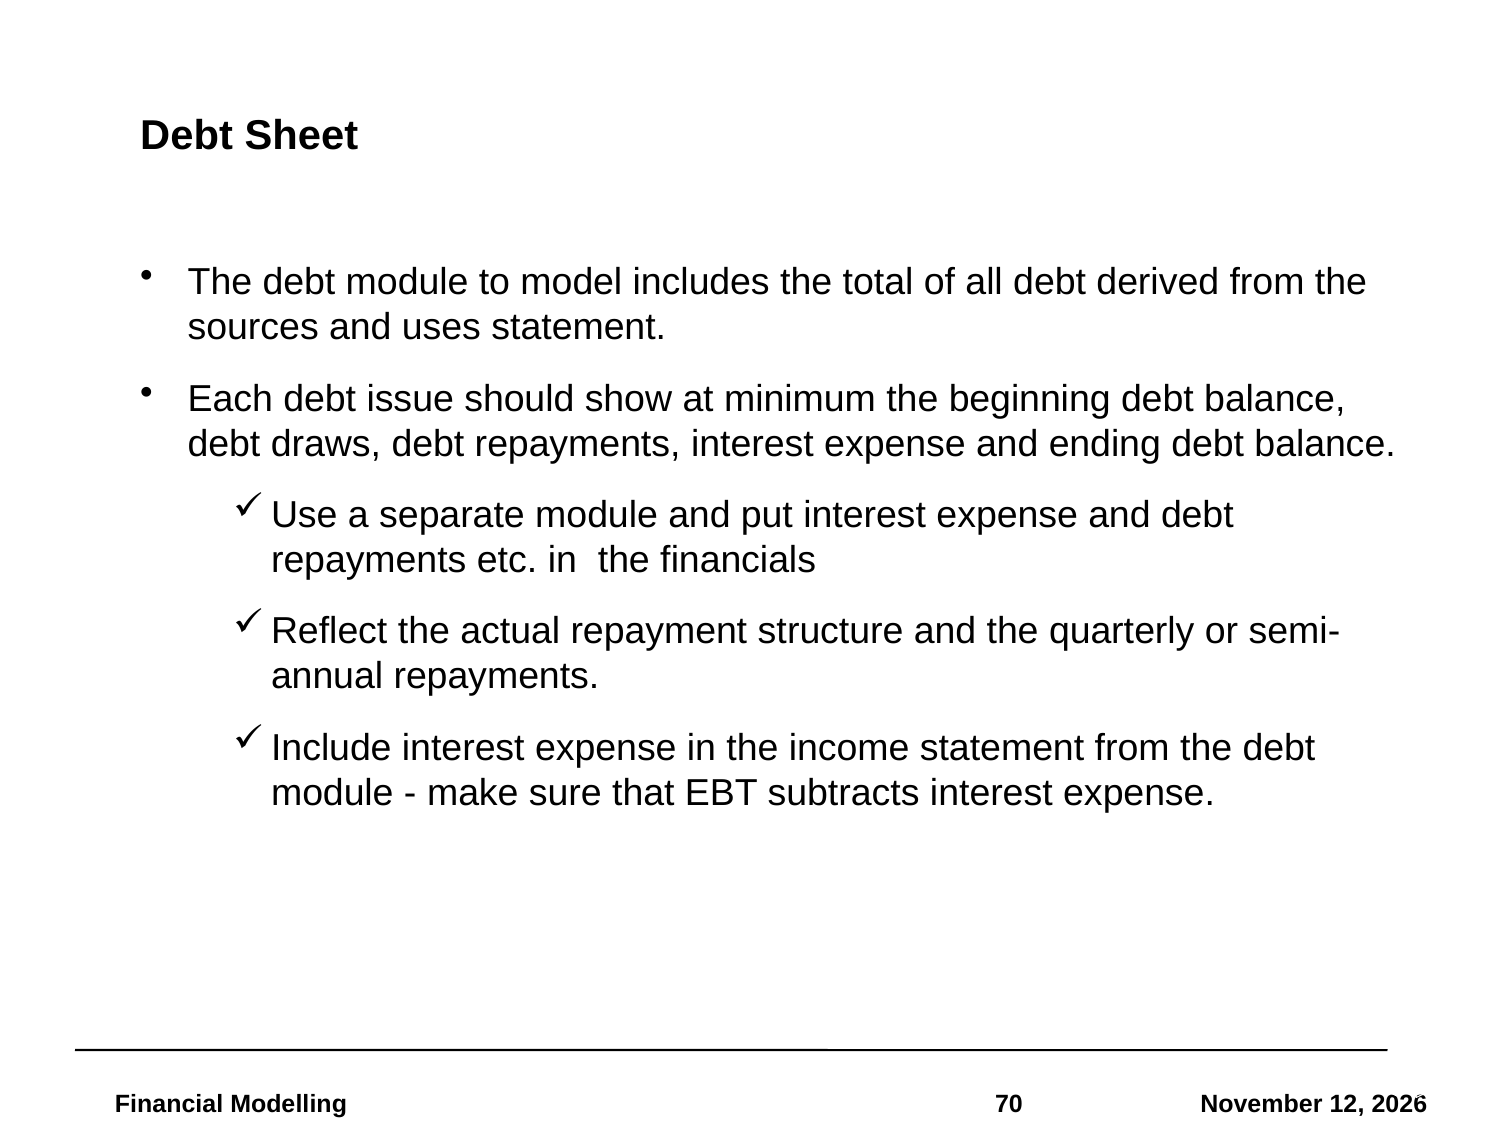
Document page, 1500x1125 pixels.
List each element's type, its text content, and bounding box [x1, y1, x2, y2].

list The debt module to model includes the total of all debt derived from the sources and uses statement. Each debt issue should show at minimum the beginning debt balance, debt draws, debt repayments, interest expense and ending debt balance. Use a separate module and put interest expense and debt repayments etc. in the financials Reflect the actual repayment structure and the quarterly or semi-annual repayments. Include interest expense in the income statement from the debt module - make sure that EBT subtracts interest expense. [124, 249, 1413, 1001]
title Debt Sheet [124, 99, 1413, 226]
